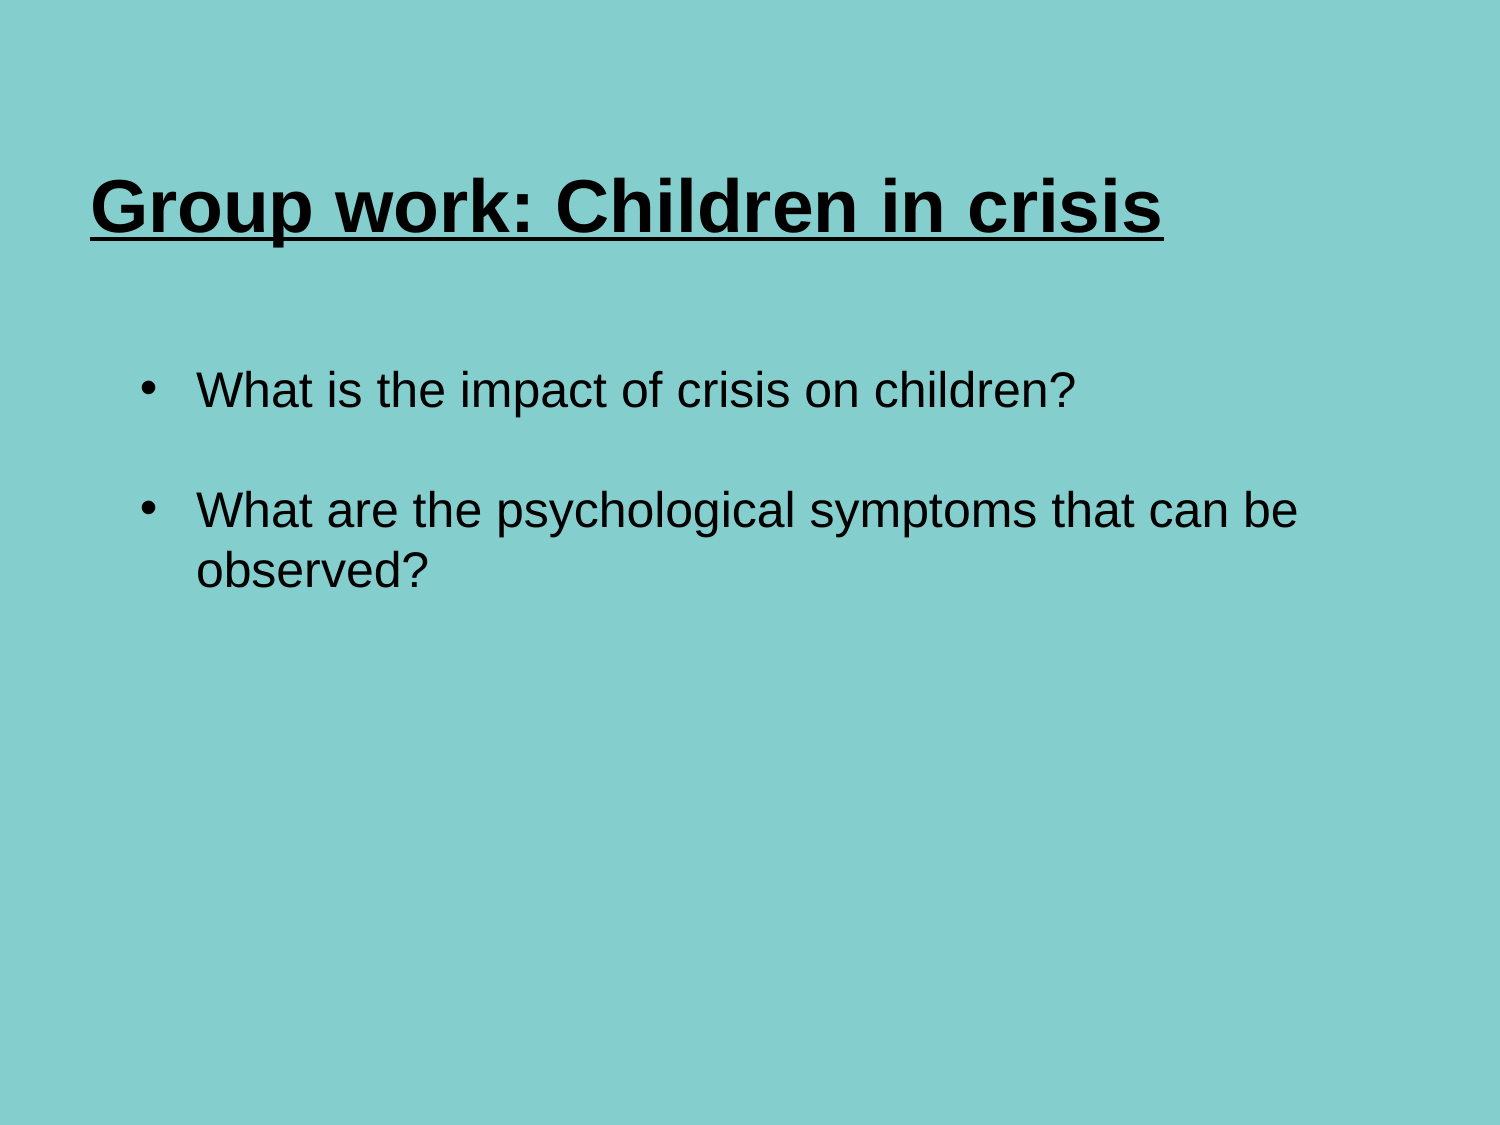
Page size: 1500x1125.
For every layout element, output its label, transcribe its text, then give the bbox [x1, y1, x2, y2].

title Group work: Children in crisis [75, 149, 1438, 350]
text_box What is the impact of crisis on children? What are the psychological symptoms that can be observed? [124, 349, 1348, 665]
